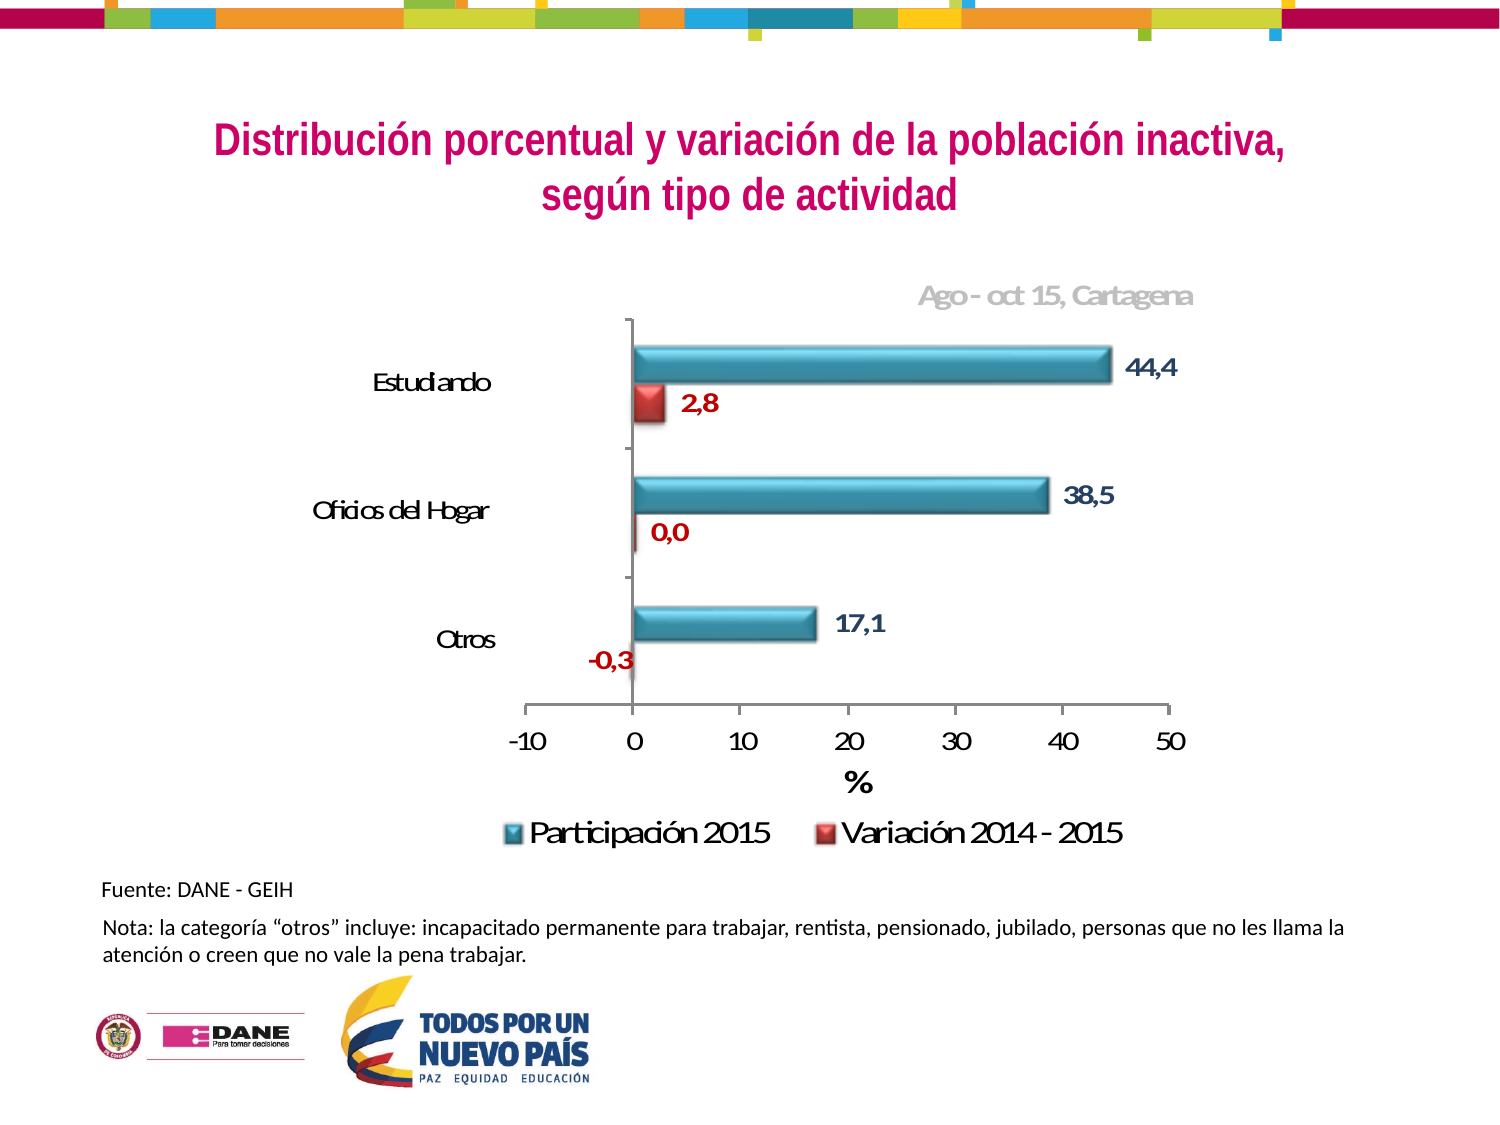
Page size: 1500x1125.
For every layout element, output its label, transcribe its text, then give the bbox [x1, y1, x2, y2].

text_box Nota: la categoría “otros” incluye: incapacitado permanente para trabajar, rentista, pensionado, jubilado, personas que no les llama la atención o creen que no vale la pena trabajar. [87, 905, 1376, 975]
picture [52, 955, 632, 1118]
text_box Distribución porcentual y variación de la población inactiva, según tipo de actividad [185, 101, 1314, 227]
text_box Fuente: DANE - GEIH [86, 866, 314, 909]
text_box [112, 116, 1388, 305]
picture [300, 273, 1199, 858]
picture [0, 0, 1500, 41]
